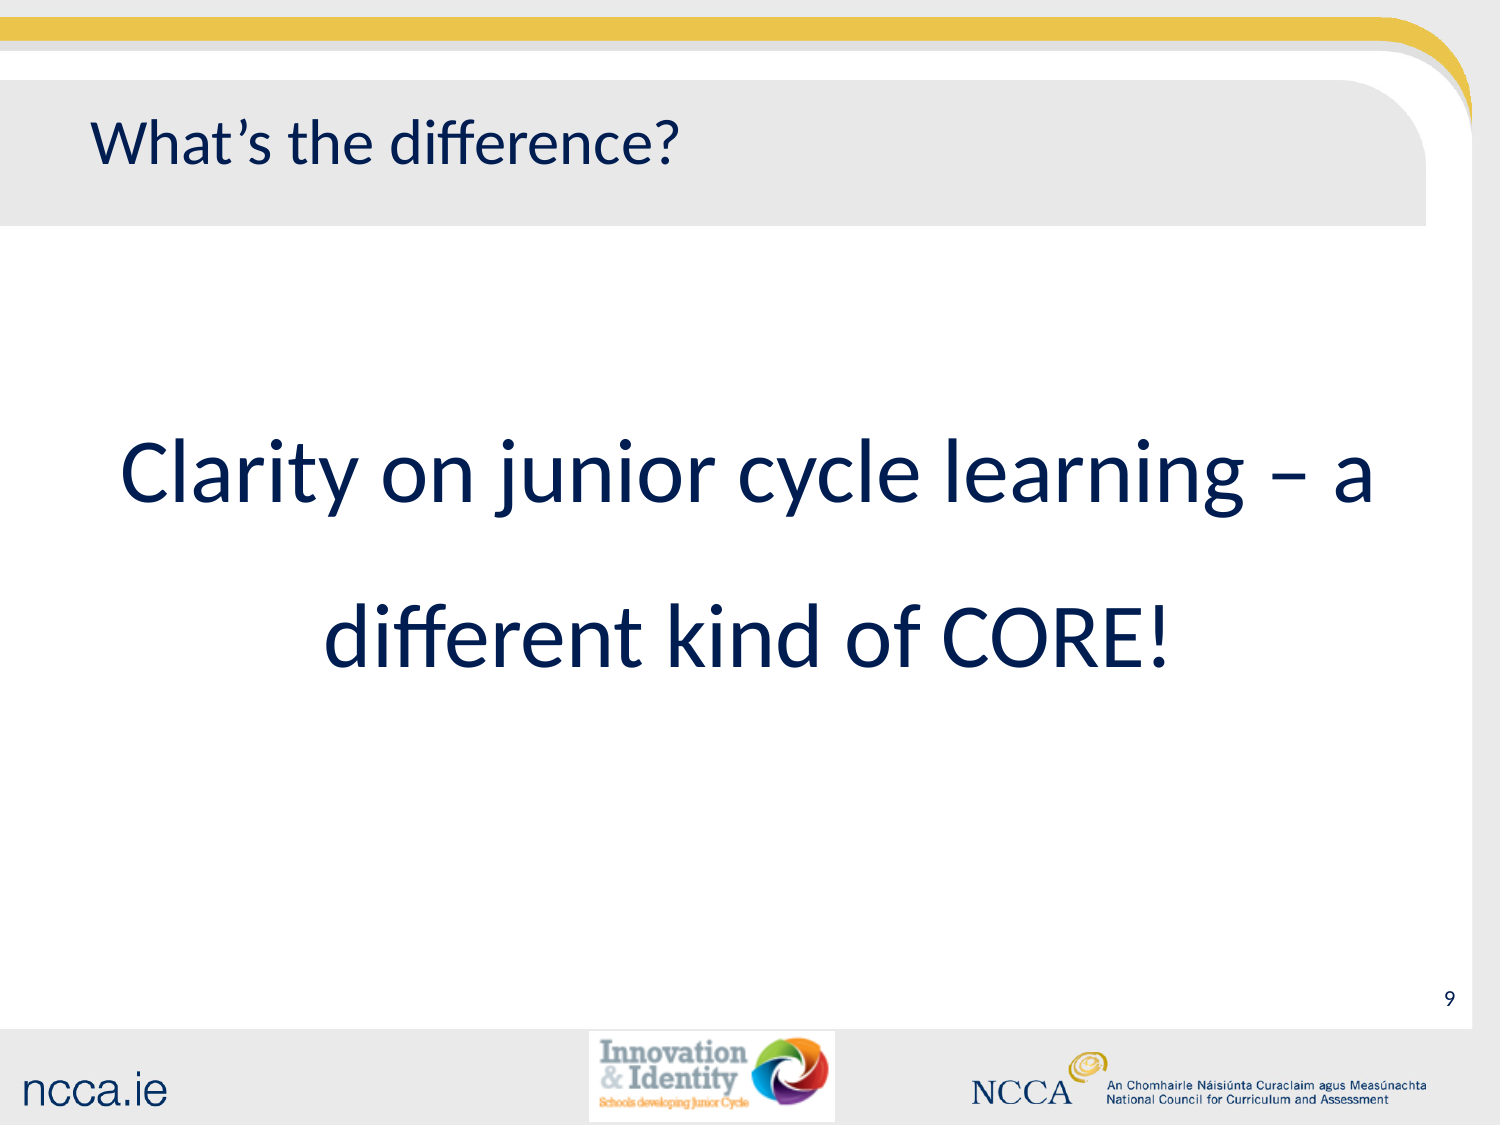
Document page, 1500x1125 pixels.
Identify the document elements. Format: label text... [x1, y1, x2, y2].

title What’s the difference? [75, 45, 1471, 233]
list Clarity on junior cycle learning – a different kind of CORE! [75, 262, 1425, 1005]
slide_number 8 [1314, 967, 1471, 1028]
picture [0, 0, 1500, 1125]
